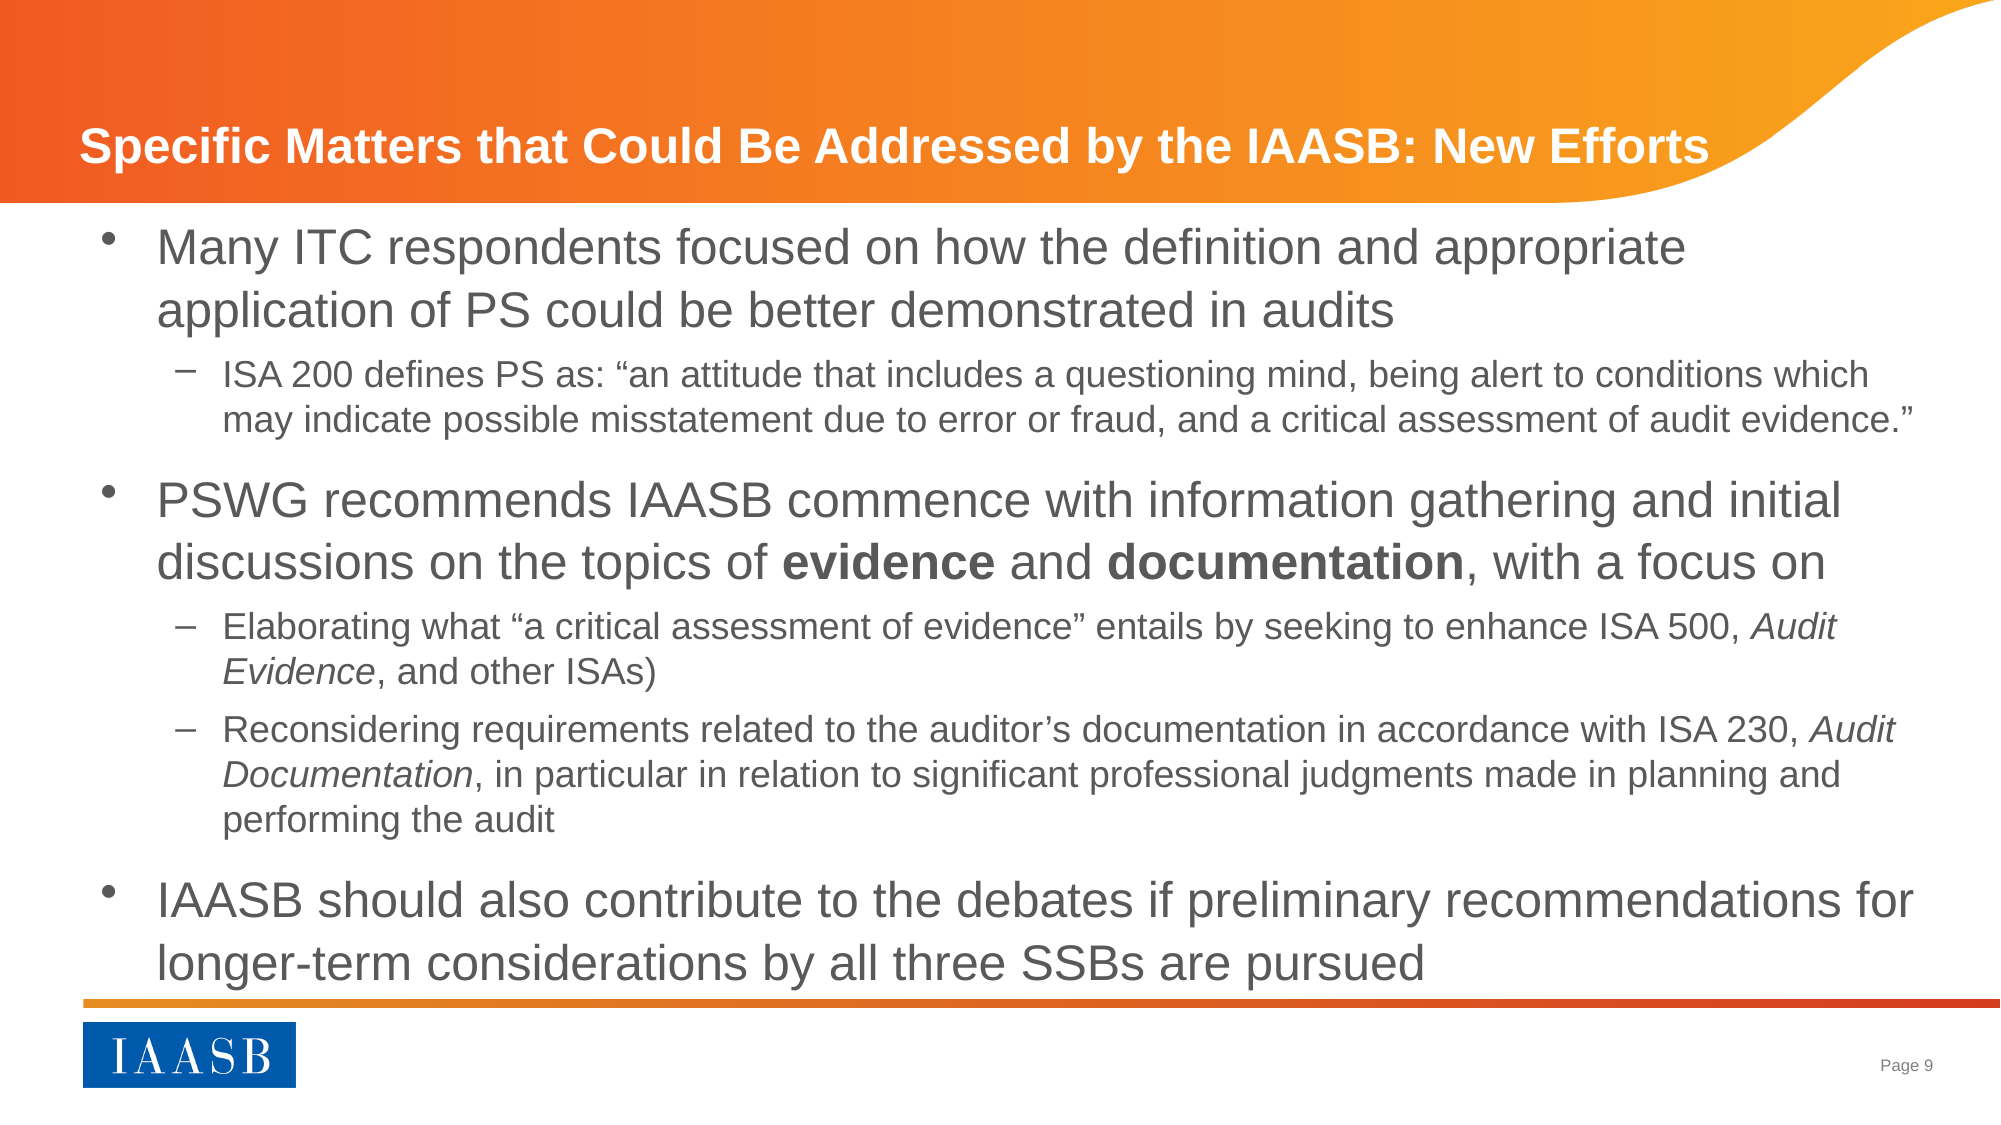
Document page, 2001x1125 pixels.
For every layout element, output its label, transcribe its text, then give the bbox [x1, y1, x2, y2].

list Many ITC respondents focused on how the definition and appropriate application of PS could be better demonstrated in audits ISA 200 defines PS as: “an attitude that includes a questioning mind, being alert to conditions which may indicate possible misstatement due to error or fraud, and a critical assessment of audit evidence.” PSWG recommends IAASB commence with information gathering and initial discussions on the topics of evidence and documentation, with a focus on Elaborating what “a critical assessment of evidence” entails by seeking to enhance ISA 500, Audit Evidence, and other ISAs) Reconsidering requirements related to the auditor’s documentation in accordance with ISA 230, Audit Documentation, in particular in relation to significant professional judgments made in planning and performing the audit IAASB should also contribute to the debates if preliminary recommendations for longer-term considerations by all three SSBs are pursued [85, 205, 1938, 993]
picture [0, 0, 1996, 203]
title Specific Matters that Could Be Addressed by the IAASB: New Efforts [79, 87, 1750, 200]
picture [83, 1022, 296, 1088]
